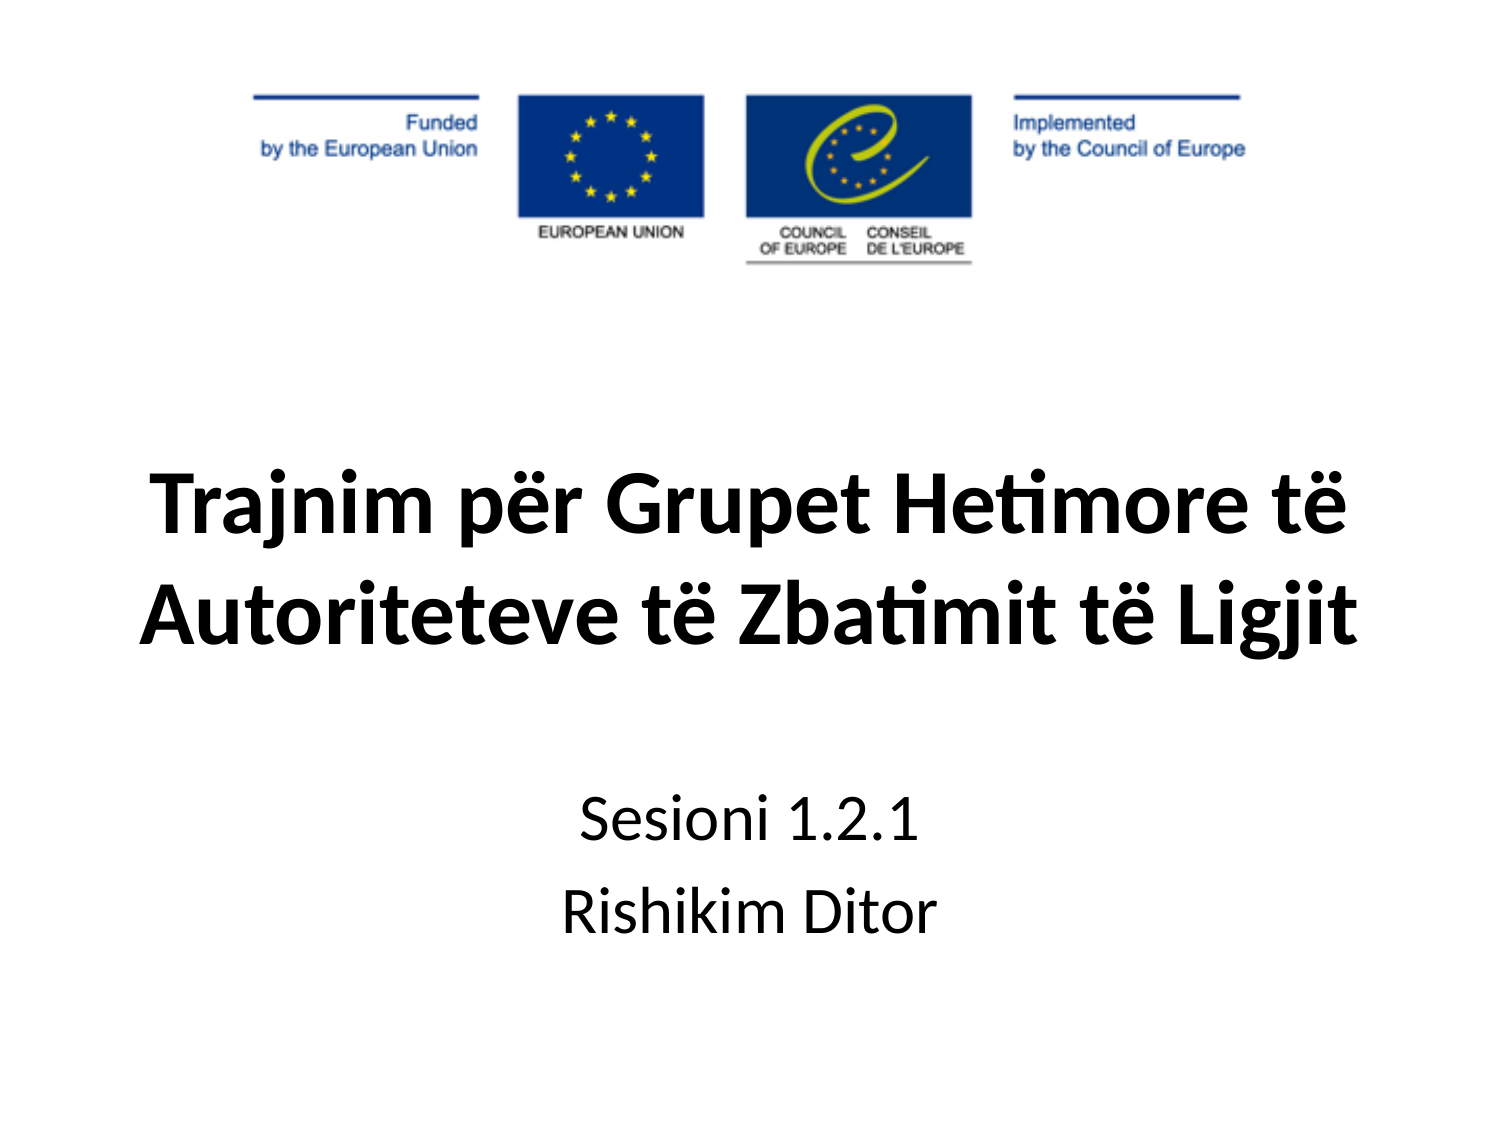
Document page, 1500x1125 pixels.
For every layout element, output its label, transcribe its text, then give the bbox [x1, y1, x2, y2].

subtitle Sesioni 1.2.1 Rishikim Ditor [225, 766, 1275, 1054]
picture [248, 90, 1252, 273]
title Trajnim për Grupet Hetimore të Autoriteteve të Zbatimit të Ligjit [112, 349, 1388, 756]
